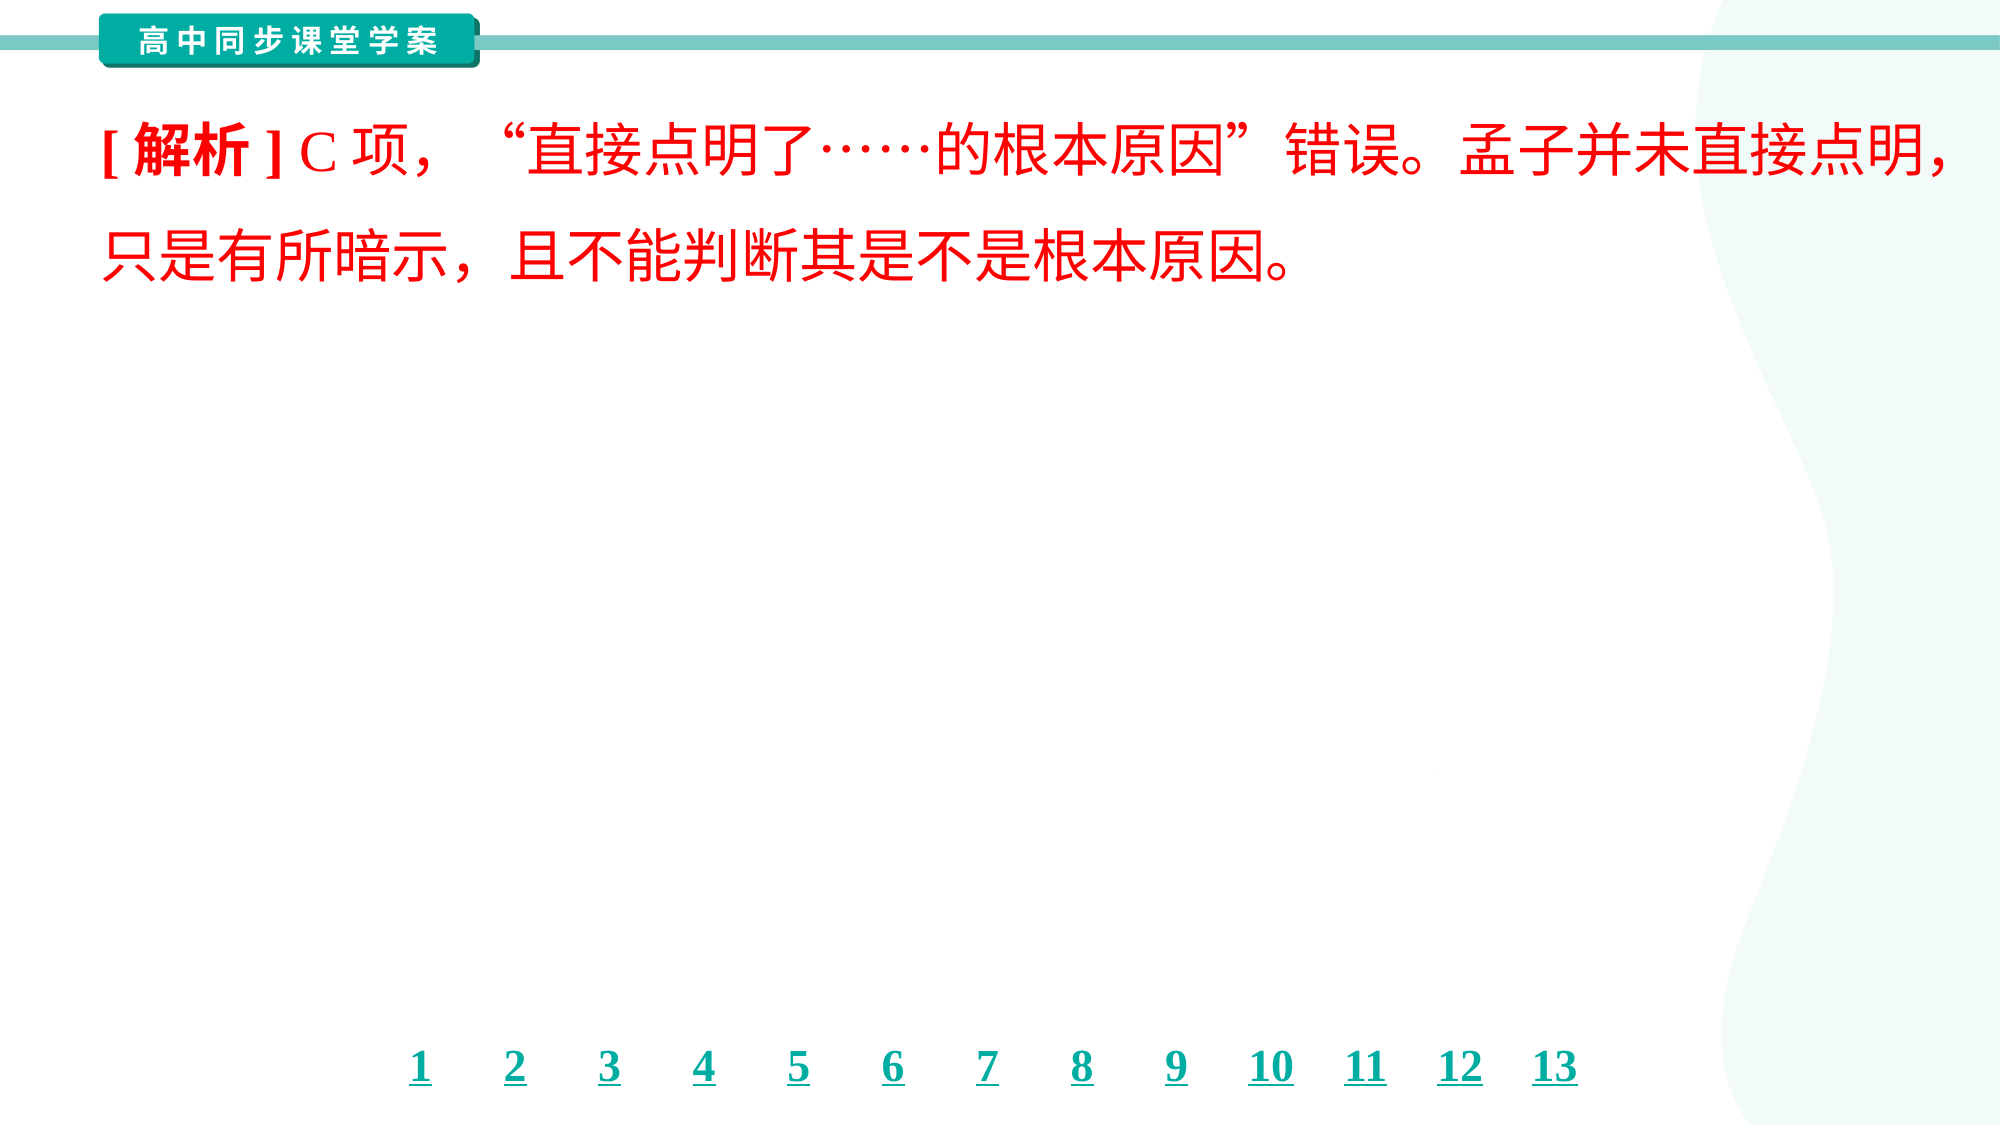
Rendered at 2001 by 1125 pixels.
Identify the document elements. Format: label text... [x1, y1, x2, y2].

text_box [解析] C项，“直接点明了……的根本原因”错误。孟子并未直接点明， 只是有所暗示，且不能判断其是不是根本原因。 [100, 76, 1899, 290]
picture [0, 0, 2000, 1125]
